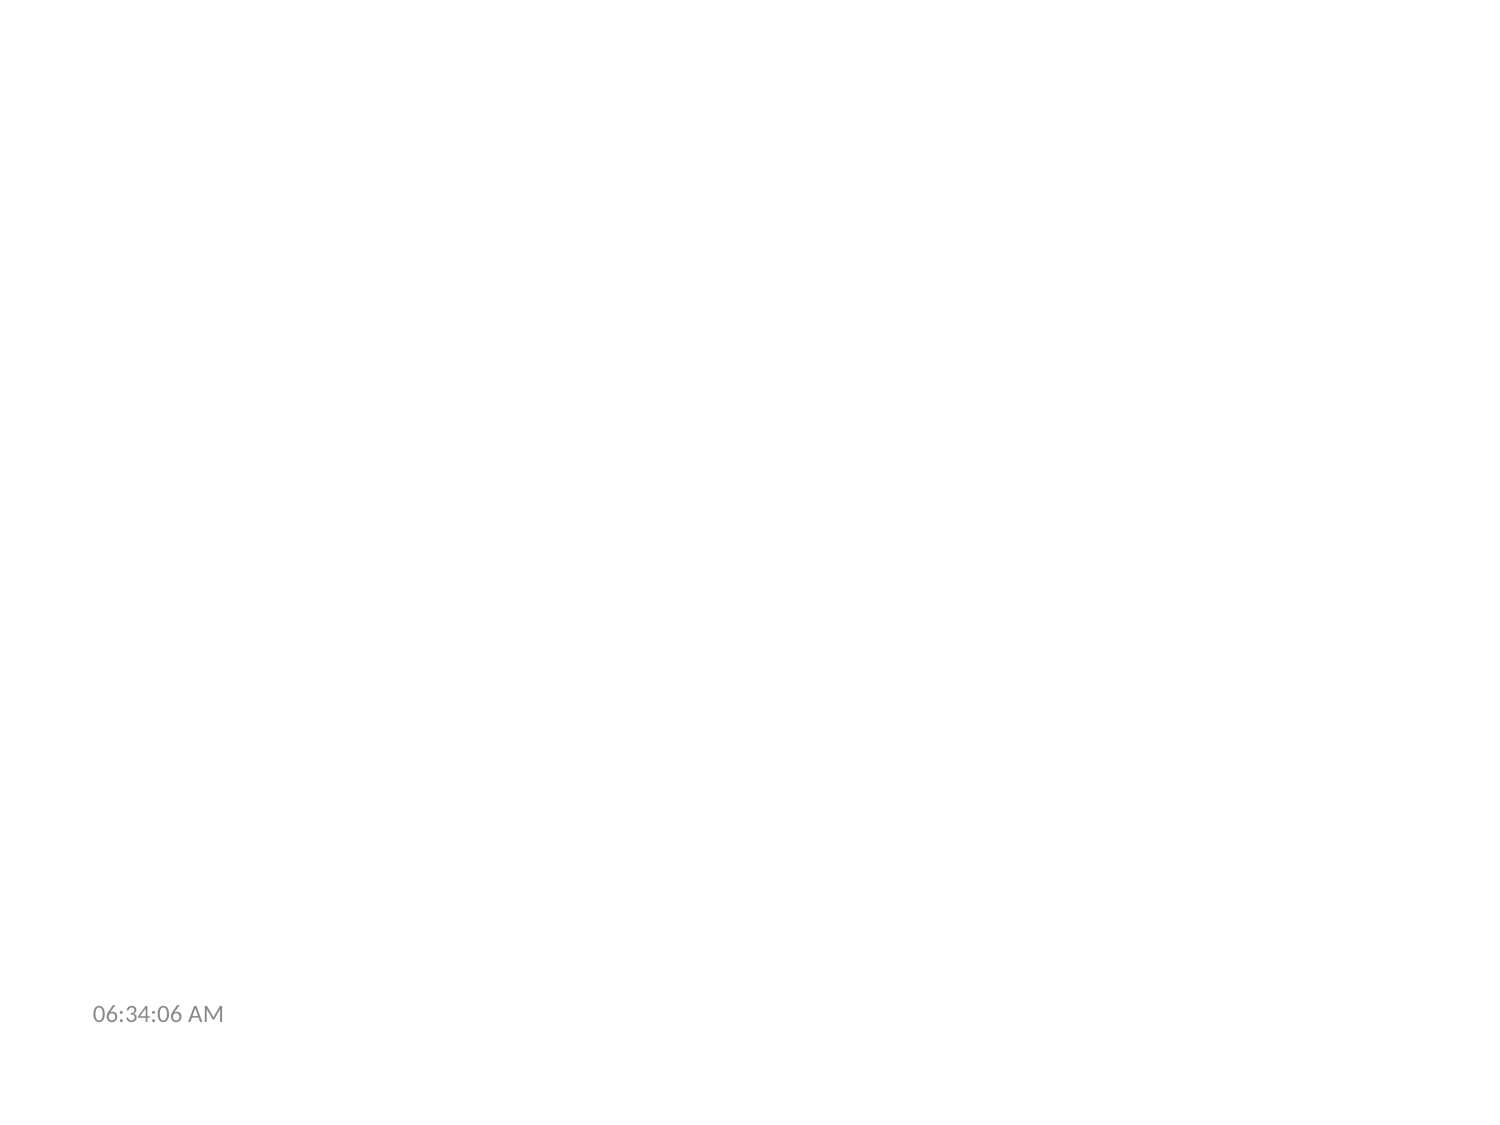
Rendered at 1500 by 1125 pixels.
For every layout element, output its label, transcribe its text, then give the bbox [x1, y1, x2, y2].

text_box 3:35:09 PM [77, 982, 428, 1043]
